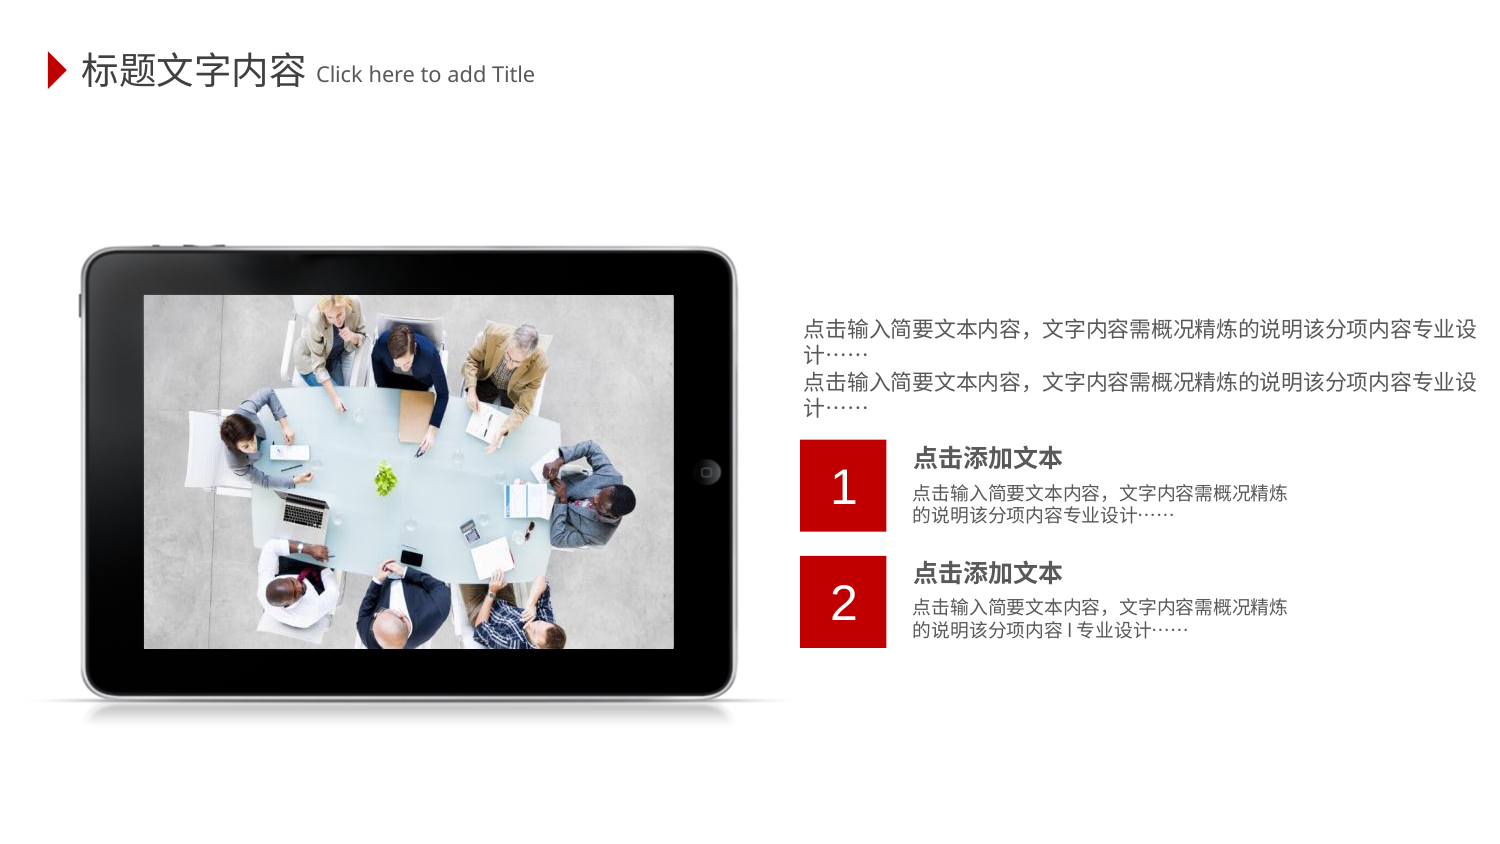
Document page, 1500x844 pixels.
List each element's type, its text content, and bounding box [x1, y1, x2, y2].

text_box 点击输入简要文本内容，文字内容需概况精炼的说明该分项内容专业设计…… [898, 474, 1303, 534]
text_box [48, 39, 558, 101]
text_box 点击添加文本 [899, 435, 1079, 474]
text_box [800, 553, 888, 648]
text_box 点击输入简要文本内容，文字内容需概况精炼的说明该分项内容专业设计…… 点击输入简要文本内容，文字内容需概况精炼的说明该分项内容专业设计…… [815, 310, 1500, 428]
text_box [0, 207, 815, 744]
text_box 点击输入简要文本内容，文字内容需概况精炼的说明该分项内容l专业设计…… [898, 588, 1303, 649]
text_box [800, 437, 888, 532]
text_box 点击添加文本 [899, 549, 1079, 588]
